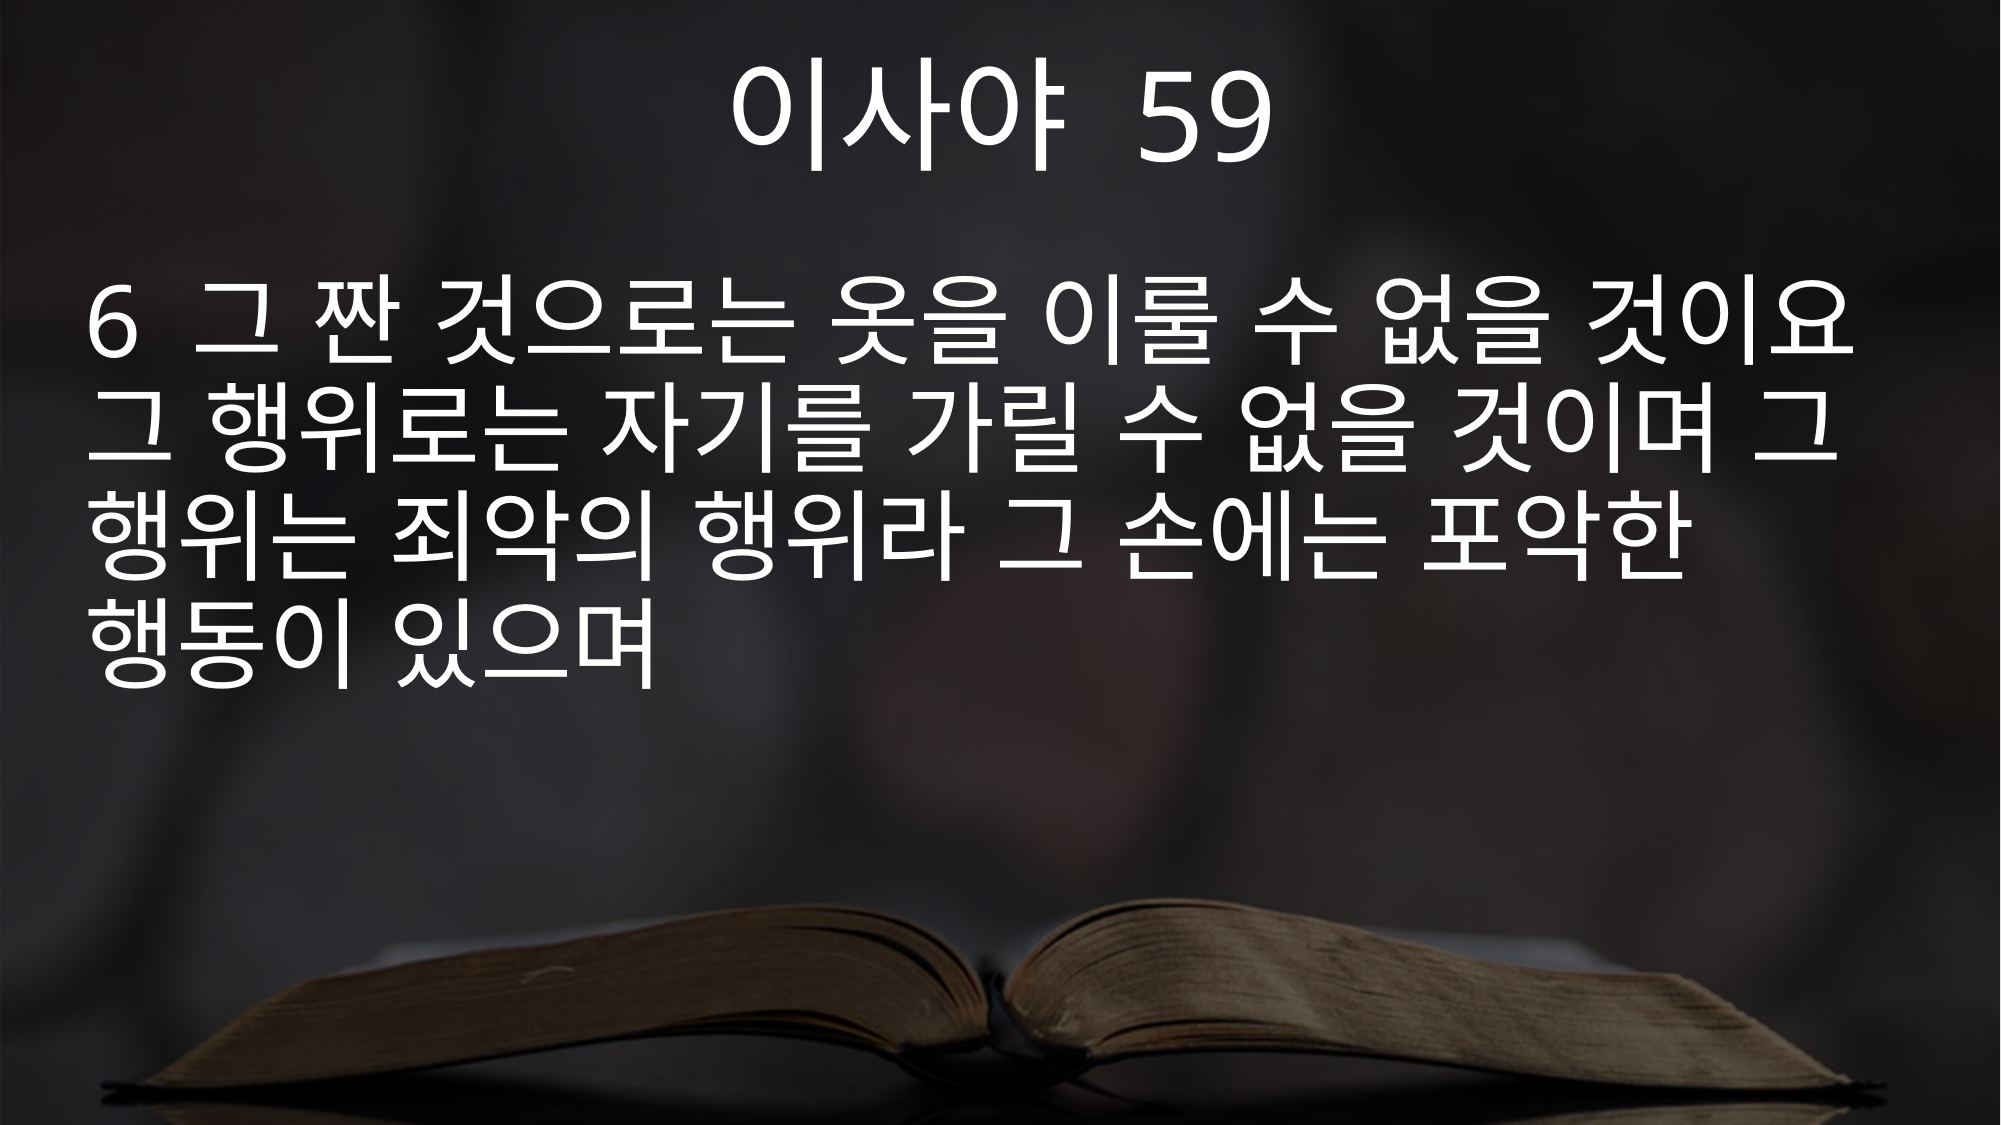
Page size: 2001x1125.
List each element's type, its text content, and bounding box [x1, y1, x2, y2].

list 6 그 짠 것으로는 옷을 이룰 수 없을 것이요 그 행위로는 자기를 가릴 수 없을 것이며 그 행위는 죄악의 행위라 그 손에는 포악한 행동이 있으며 [69, 263, 1953, 423]
picture [0, 0, 2001, 1125]
footer 이사야 59 [0, 32, 2000, 192]
